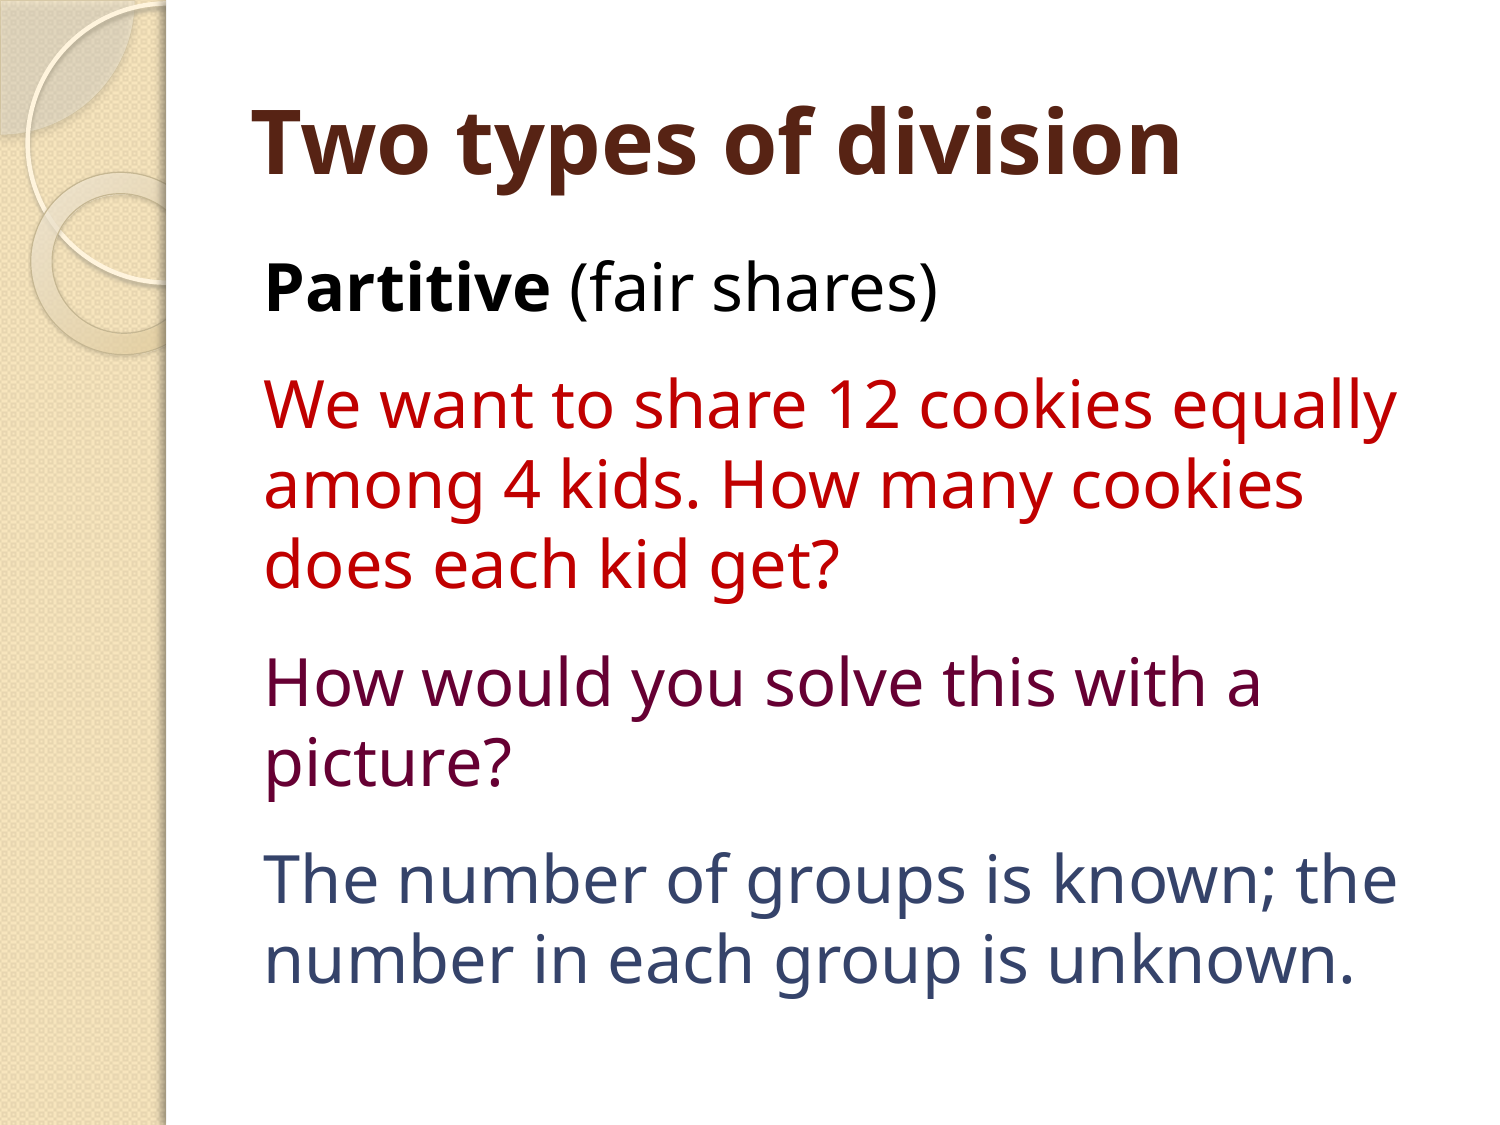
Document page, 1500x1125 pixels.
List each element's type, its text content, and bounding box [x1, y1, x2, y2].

list Partitive (fair shares) We want to share 12 cookies equally among 4 kids. How many cookies does each kid get? How would you solve this with a picture? The number of groups is known; the number in each group is unknown. [235, 237, 1466, 1025]
title Two types of division [235, 45, 1466, 233]
